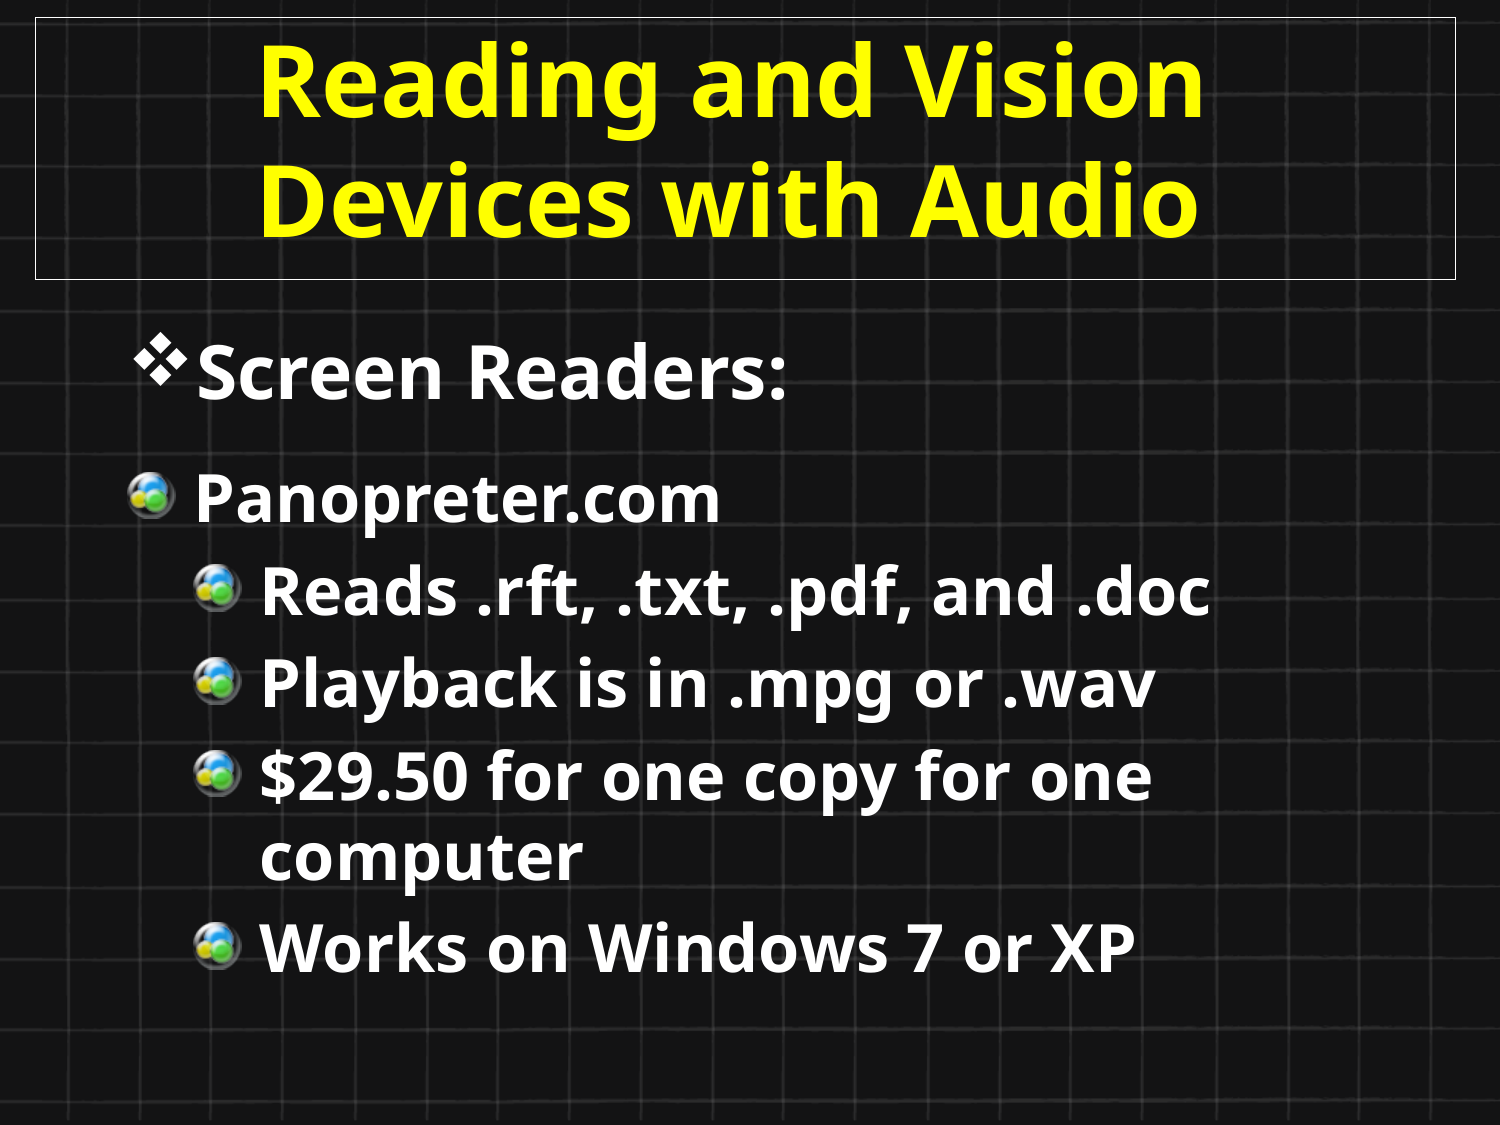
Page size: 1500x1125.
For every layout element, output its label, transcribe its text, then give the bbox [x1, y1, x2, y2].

title Reading and Vision Devices with Audio [35, 17, 1456, 280]
picture [0, 0, 1500, 1125]
list Screen Readers: Panopreter.com Reads .rft, .txt, .pdf, and .doc Playback is in .mpg or .wav $29.50 for one copy for one computer Works on Windows 7 or XP [112, 334, 1396, 1042]
